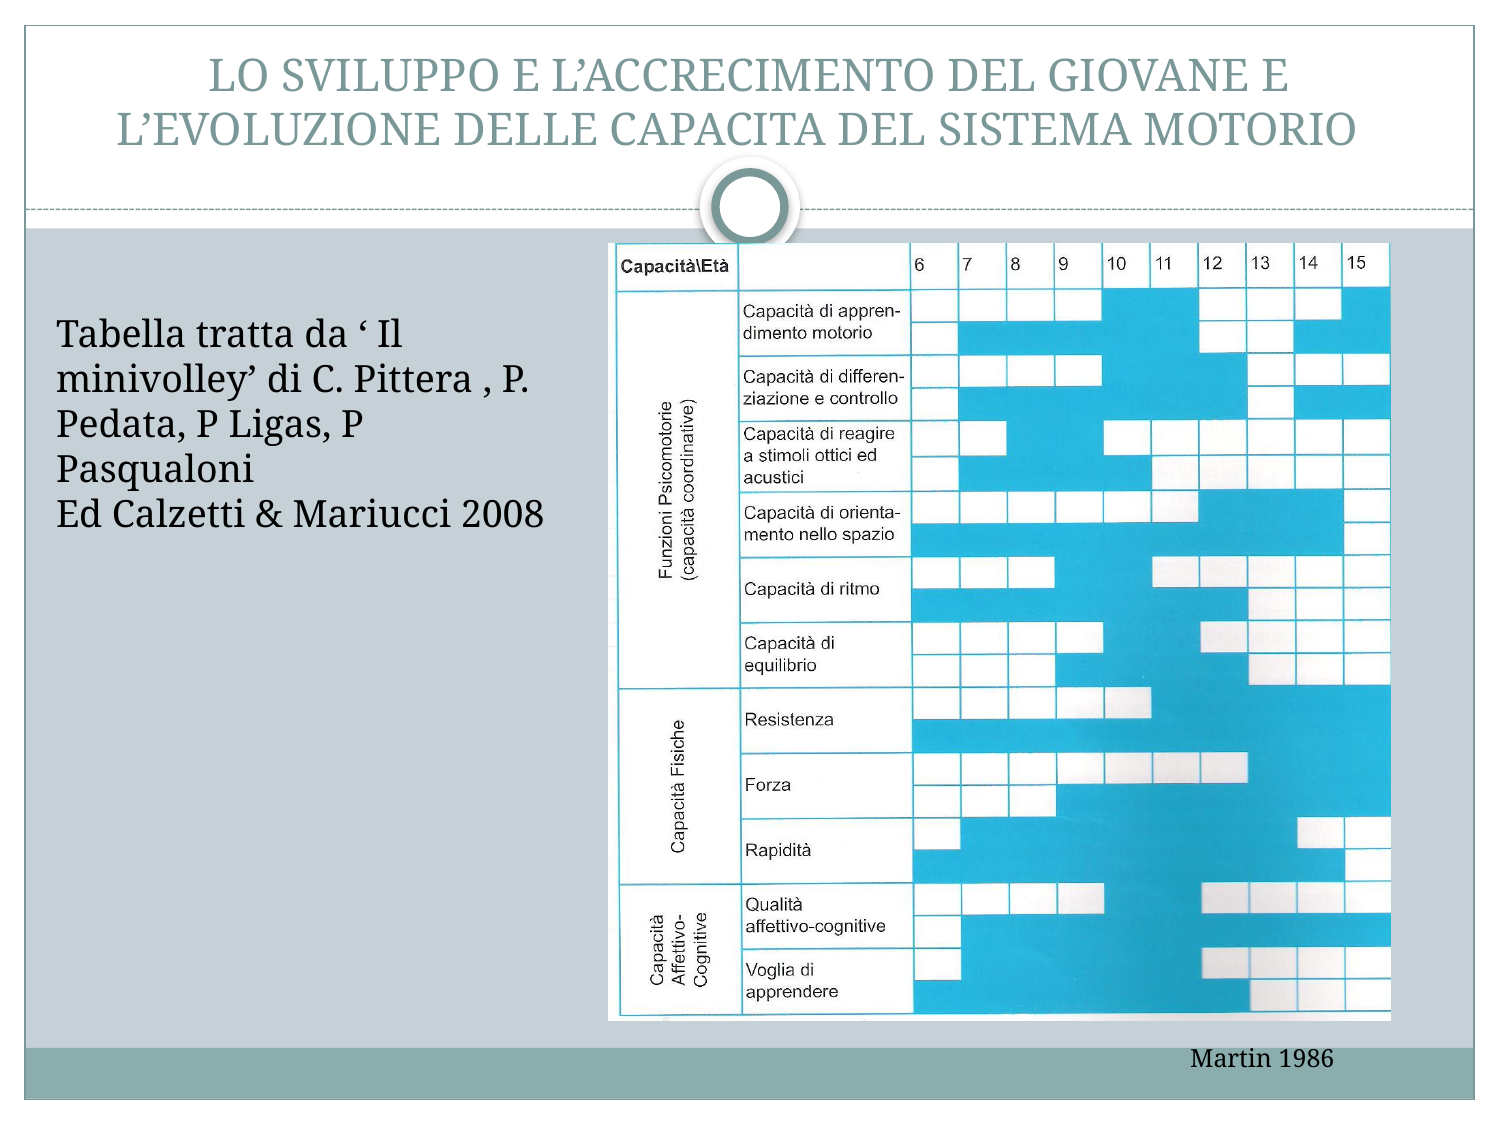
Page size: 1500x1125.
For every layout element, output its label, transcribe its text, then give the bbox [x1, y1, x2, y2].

text_box Tabella tratta da ‘ Il minivolley’ di C. Pittera , P. Pedata, P Ligas, P Pasqualoni Ed Calzetti & Mariucci 2008 [41, 302, 585, 543]
title LO SVILUPPO E L’ACCRECIMENTO DEL GIOVANE E L’EVOLUZIONE DELLE CAPACITA DEL SISTEMA MOTORIO [49, 37, 1450, 162]
text_box Martin 1986 [1175, 1035, 1471, 1080]
picture [607, 243, 1391, 1021]
